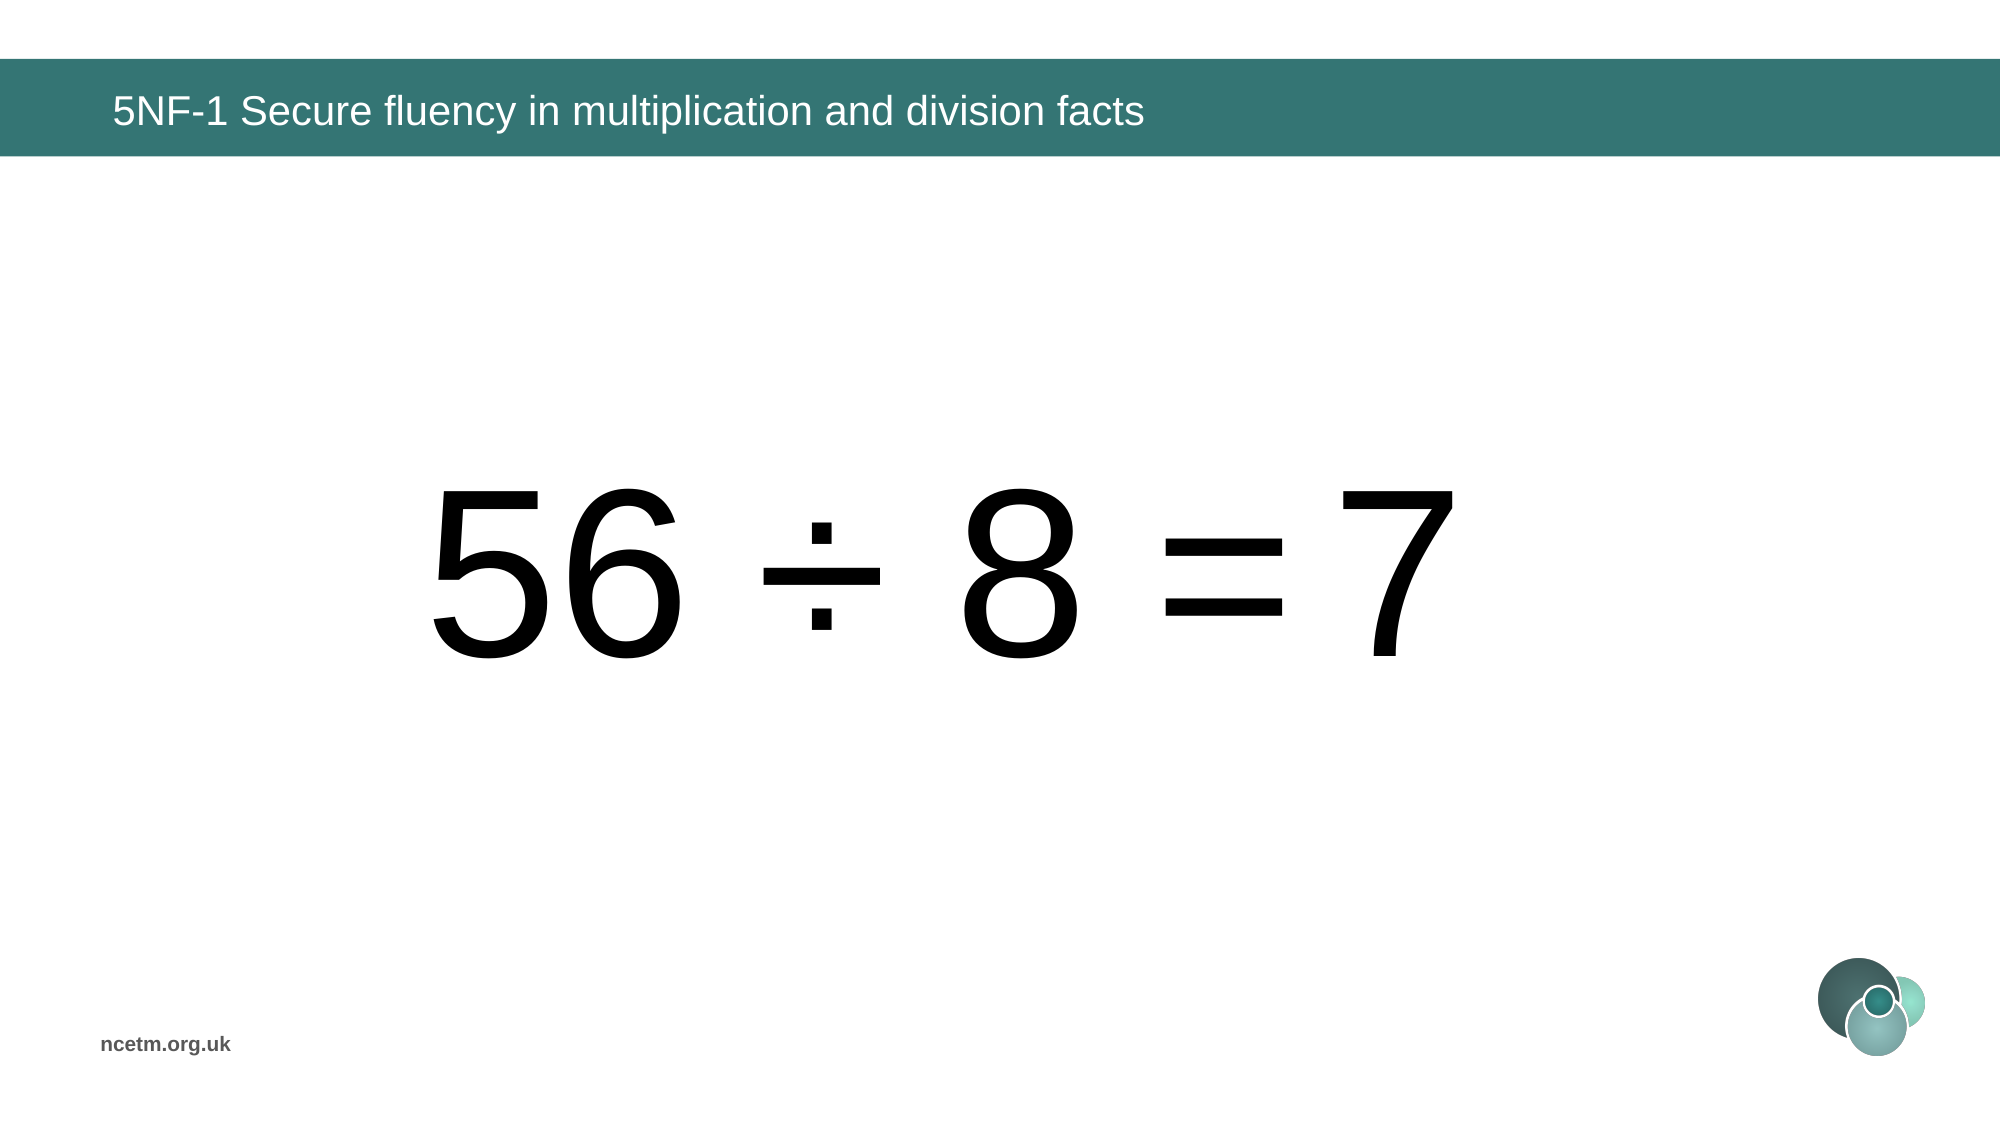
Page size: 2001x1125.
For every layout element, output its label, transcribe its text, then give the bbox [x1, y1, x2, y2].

text_box 56 ÷ 8 = [409, 409, 1316, 712]
picture [1818, 958, 1925, 1056]
title 5NF-1 Secure fluency in multiplication and division facts [97, 76, 1945, 147]
text_box 7 [1316, 409, 1480, 712]
